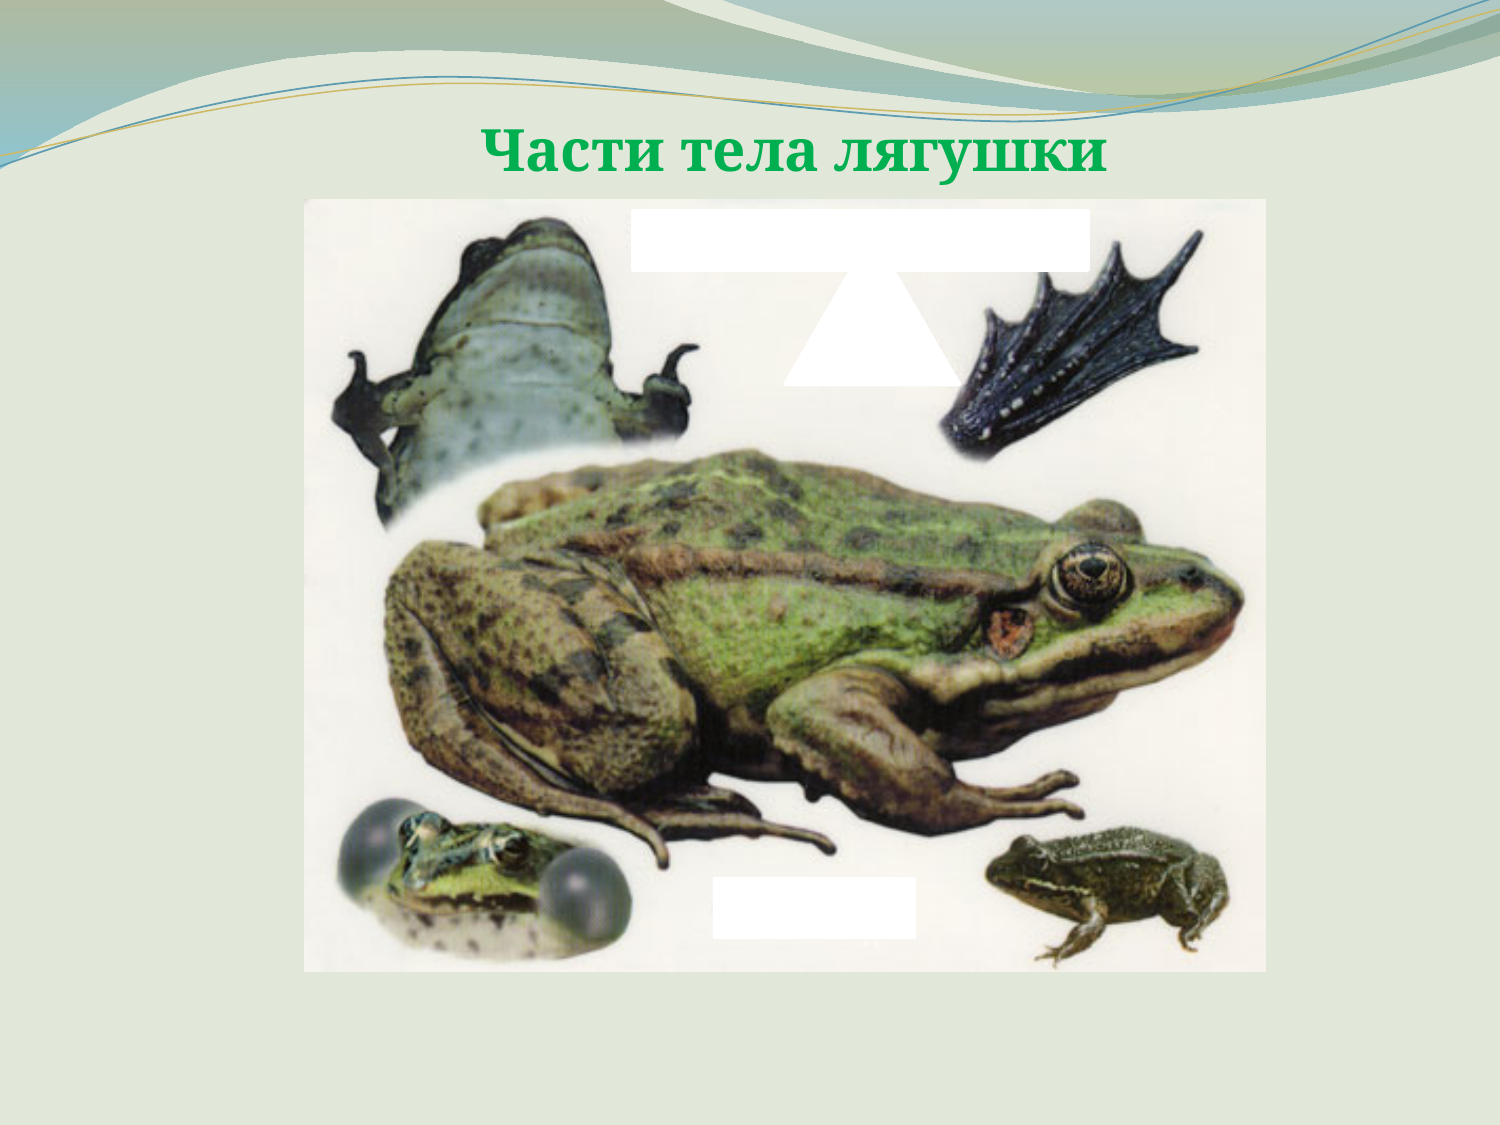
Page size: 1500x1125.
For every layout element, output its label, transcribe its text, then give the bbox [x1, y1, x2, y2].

picture [304, 198, 1266, 972]
text_box Части тела лягушки [465, 105, 1124, 191]
